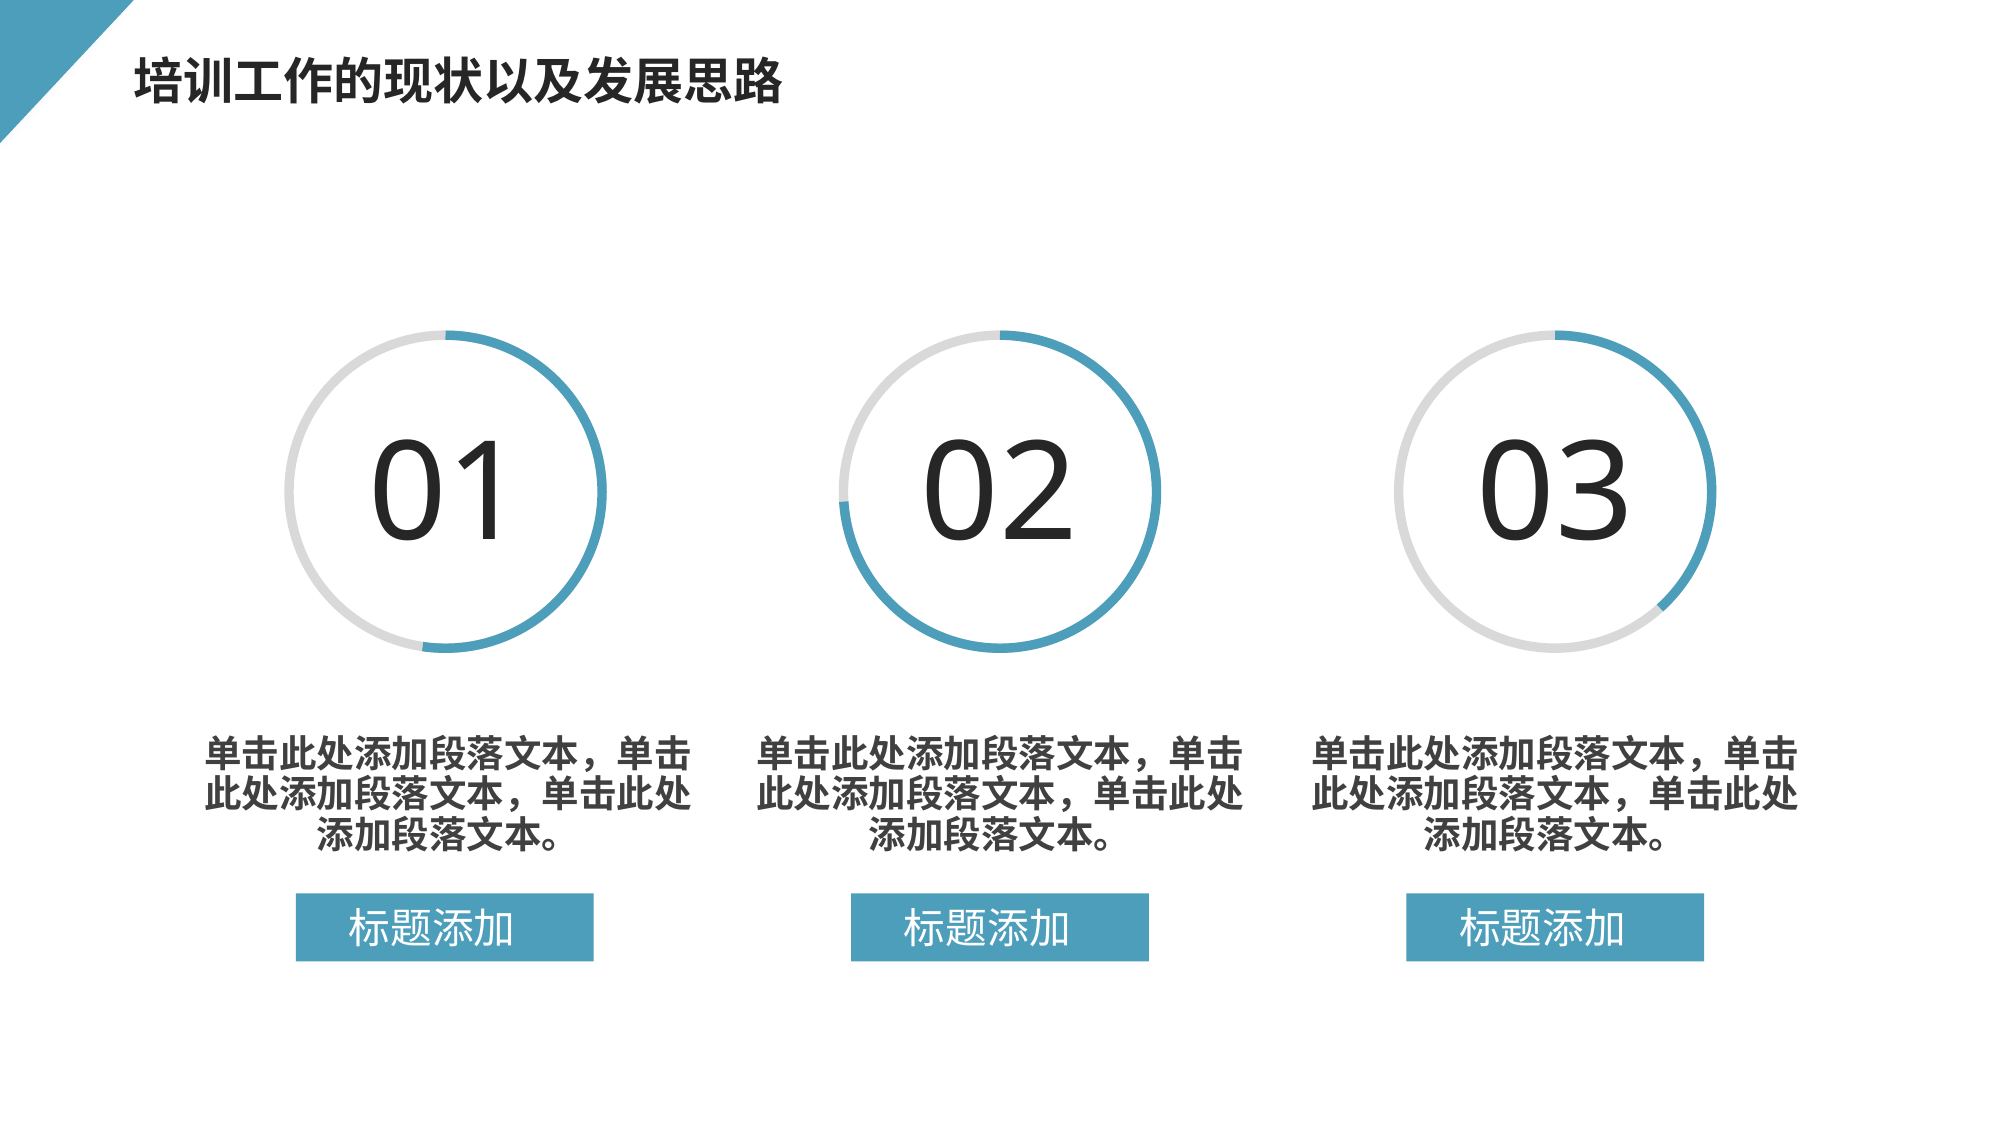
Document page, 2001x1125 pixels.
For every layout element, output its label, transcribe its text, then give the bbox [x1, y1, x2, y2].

text_box 单击此处添加段落文本，单击此处添加段落文本，单击此处添加段落文本。 [736, 727, 1264, 864]
text_box 单击此处添加段落文本，单击此处添加段落文本，单击此处添加段落文本。 [1291, 727, 1820, 864]
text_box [1398, 335, 1712, 649]
text_box 标题添加 [334, 894, 556, 960]
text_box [288, 335, 603, 649]
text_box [843, 335, 1157, 649]
text_box 标题添加 [889, 894, 1111, 960]
text_box 单击此处添加段落文本，单击此处添加段落文本，单击此处添加段落文本。 [183, 727, 712, 864]
text_box 标题添加 [1444, 894, 1666, 960]
text_box 培训工作的现状以及发展思路 [133, 38, 1557, 122]
text_box [0, 0, 136, 145]
text_box [1406, 893, 1705, 962]
text_box [295, 893, 594, 962]
text_box [851, 893, 1149, 962]
